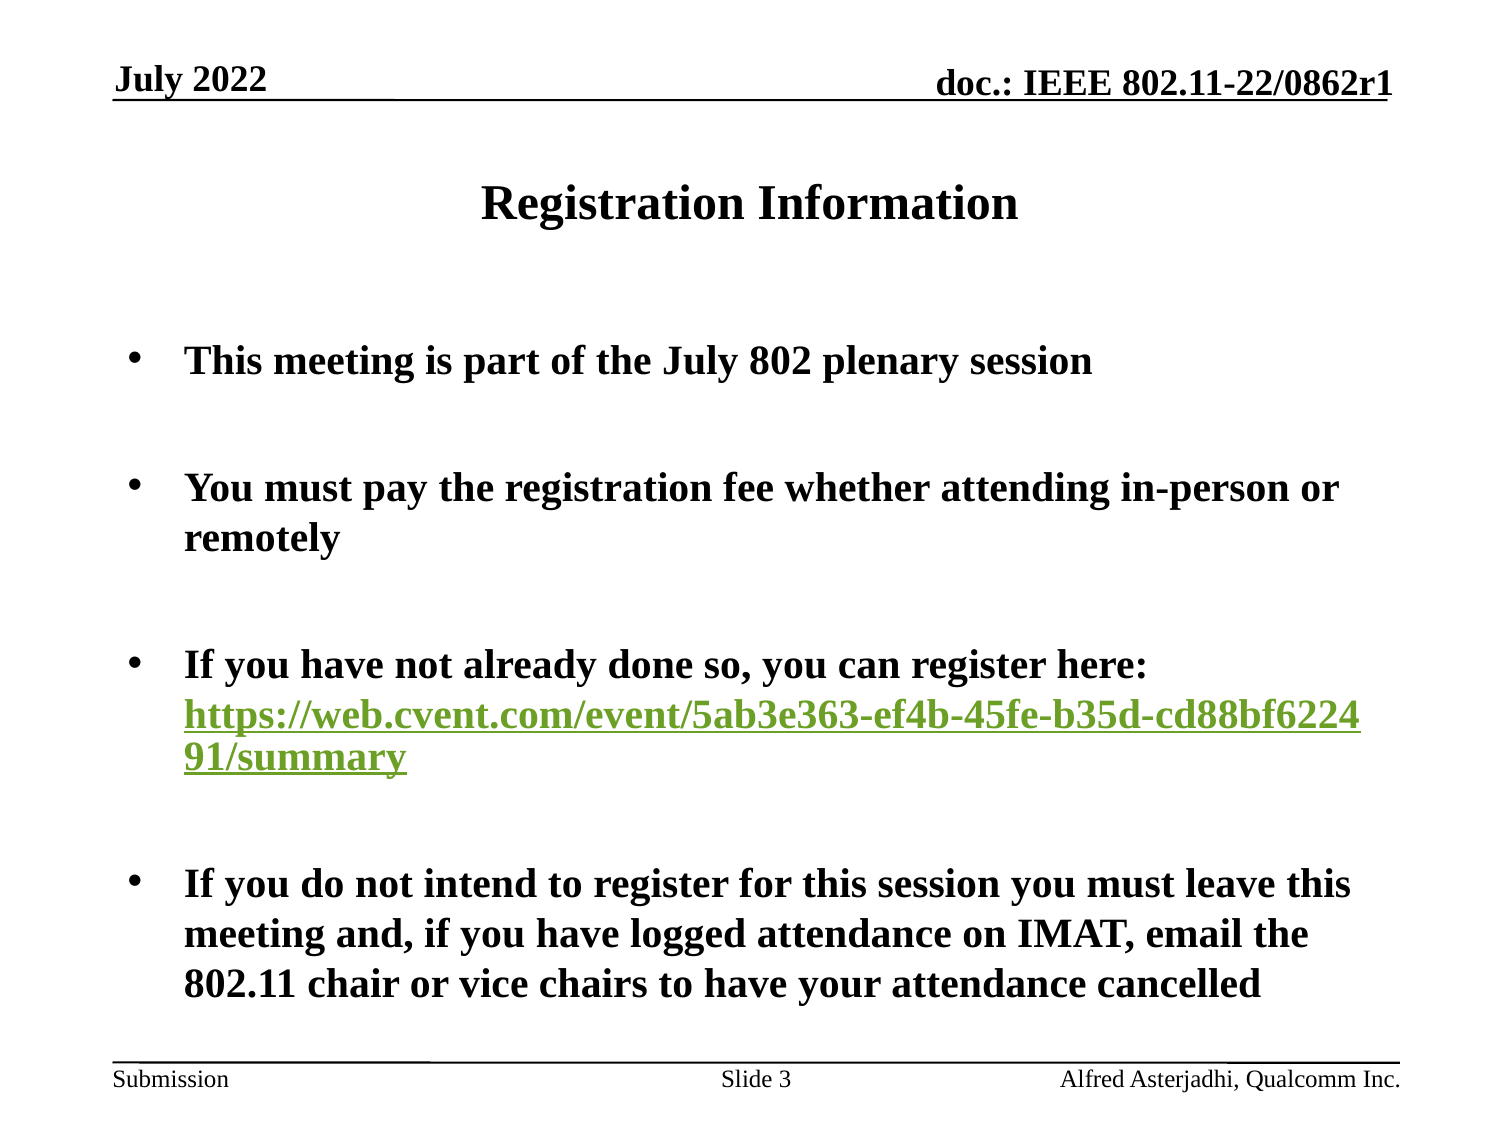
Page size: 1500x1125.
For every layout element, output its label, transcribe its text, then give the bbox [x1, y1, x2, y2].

list This meeting is part of the July 802 plenary session You must pay the registration fee whether attending in-person or remotely If you have not already done so, you can register here: https://web.cvent.com/event/5ab3e363-ef4b-45fe-b35d-cd88bf622491/summary If you do not intend to register for this session you must leave this meeting and, if you have logged attendance on IMAT, email the 802.11 chair or vice chairs to have your attendance cancelled [112, 324, 1388, 1000]
slide_number Slide 3 [712, 1061, 800, 1123]
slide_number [114, 54, 423, 100]
title Registration Information [112, 112, 1388, 288]
footer Alfred Asterjadhi, Qualcomm Inc. [878, 1061, 1402, 1093]
